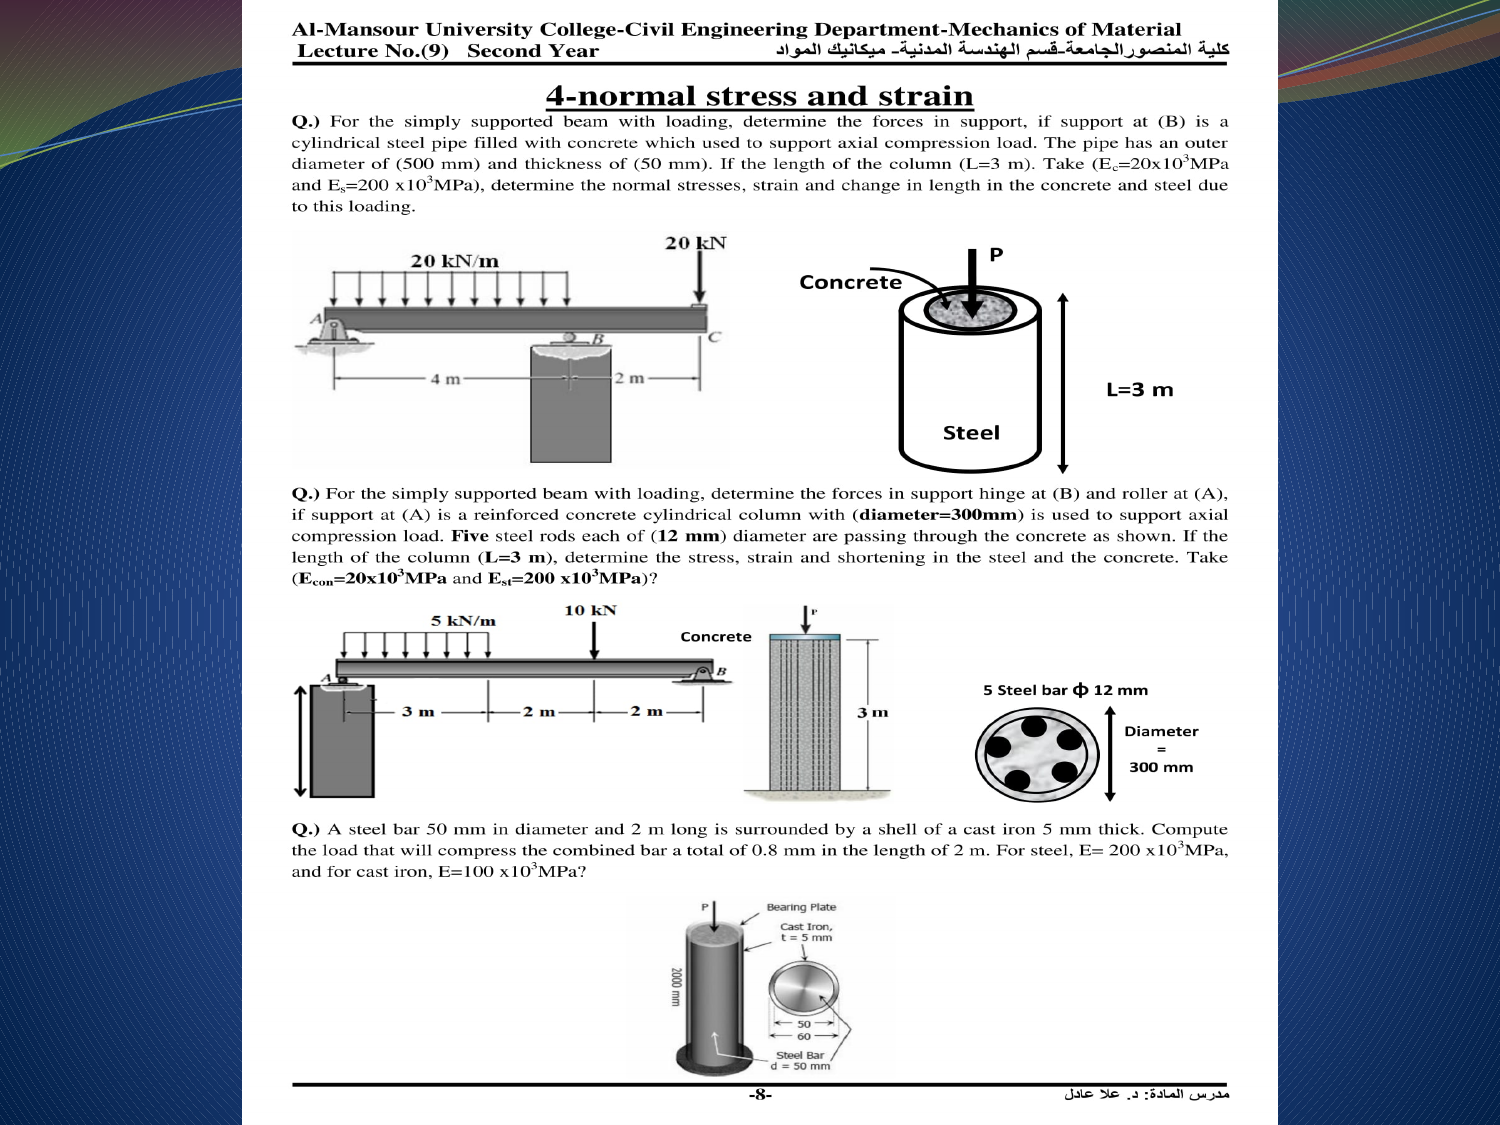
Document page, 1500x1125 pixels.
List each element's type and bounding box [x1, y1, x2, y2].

picture [241, 0, 1278, 1125]
